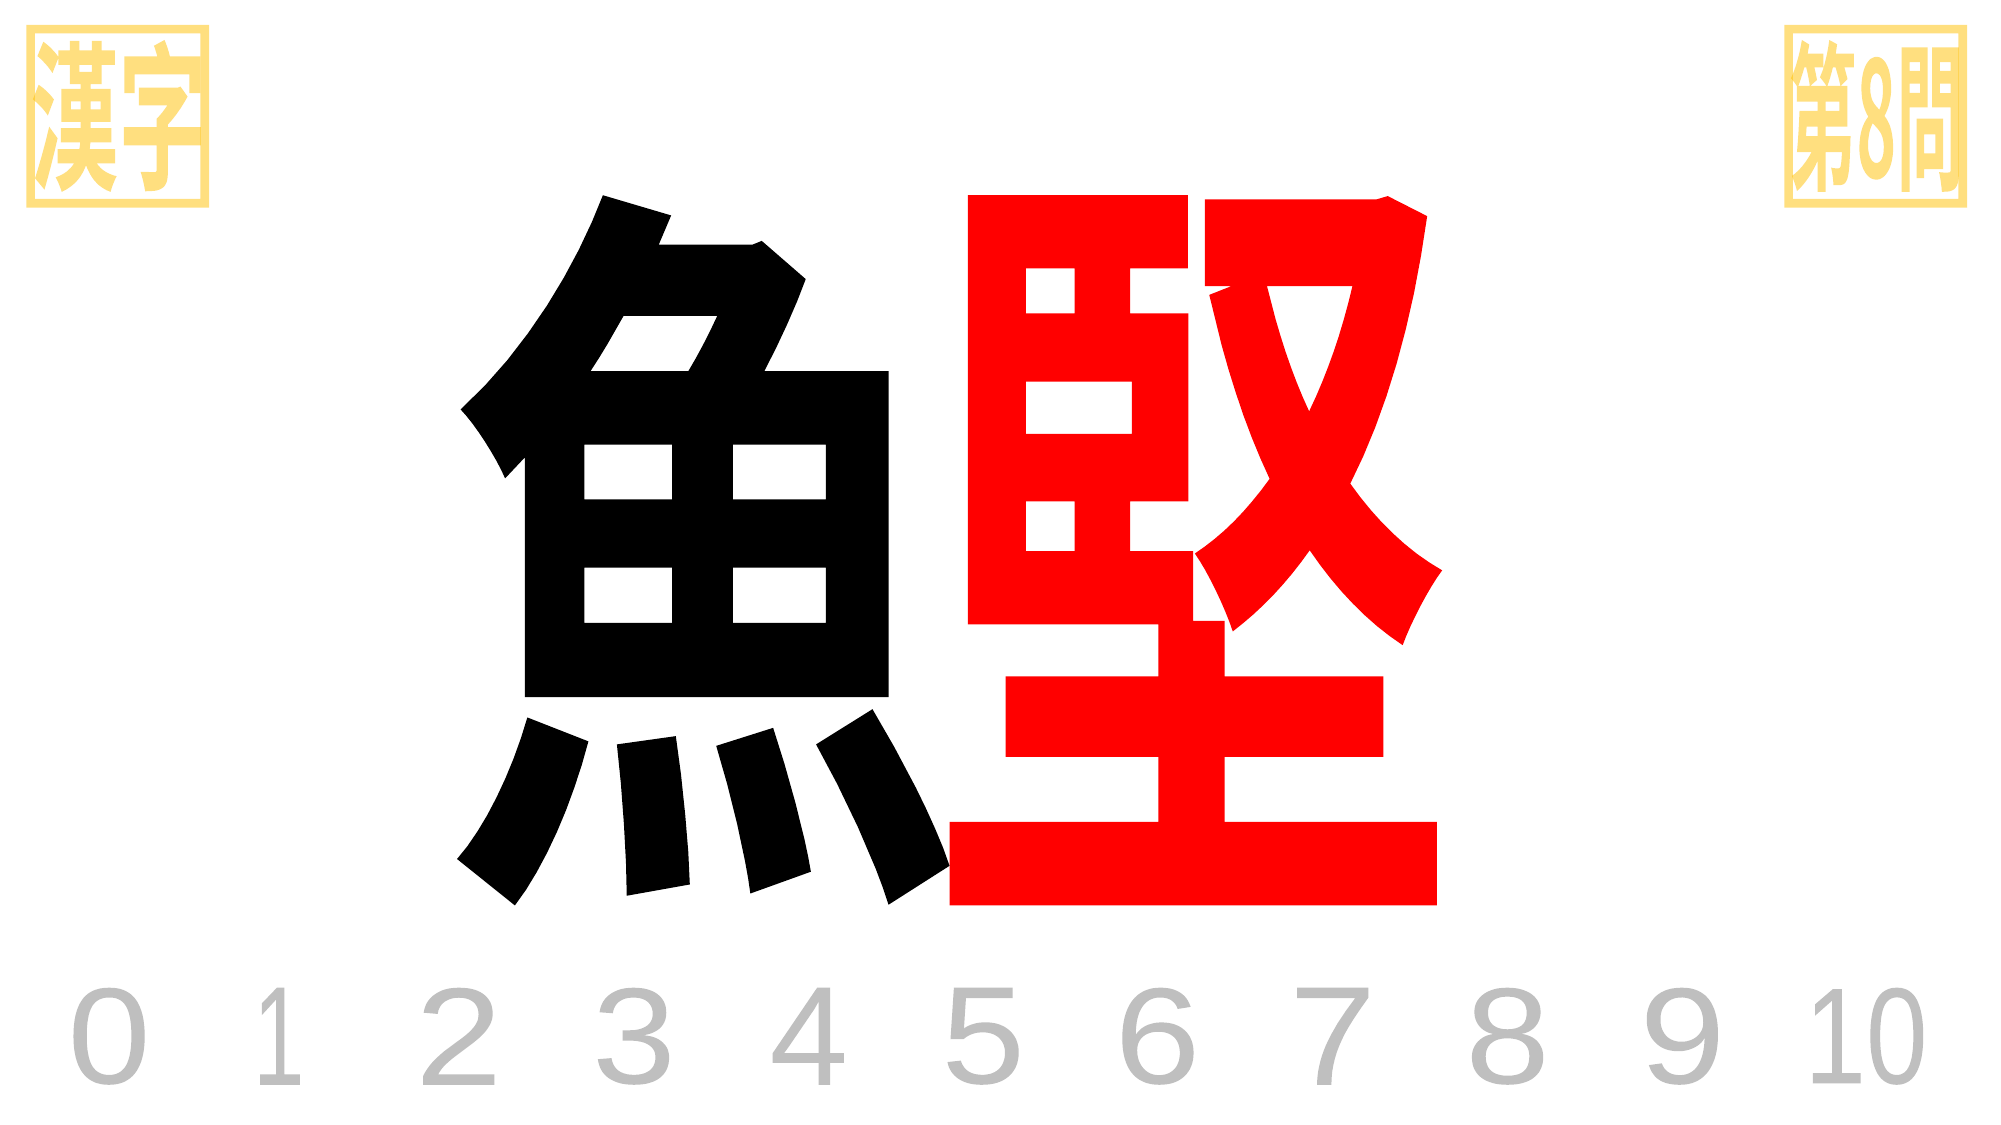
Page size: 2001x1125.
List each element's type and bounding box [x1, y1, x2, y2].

text_box [26, 24, 210, 208]
text_box [1784, 24, 1968, 208]
